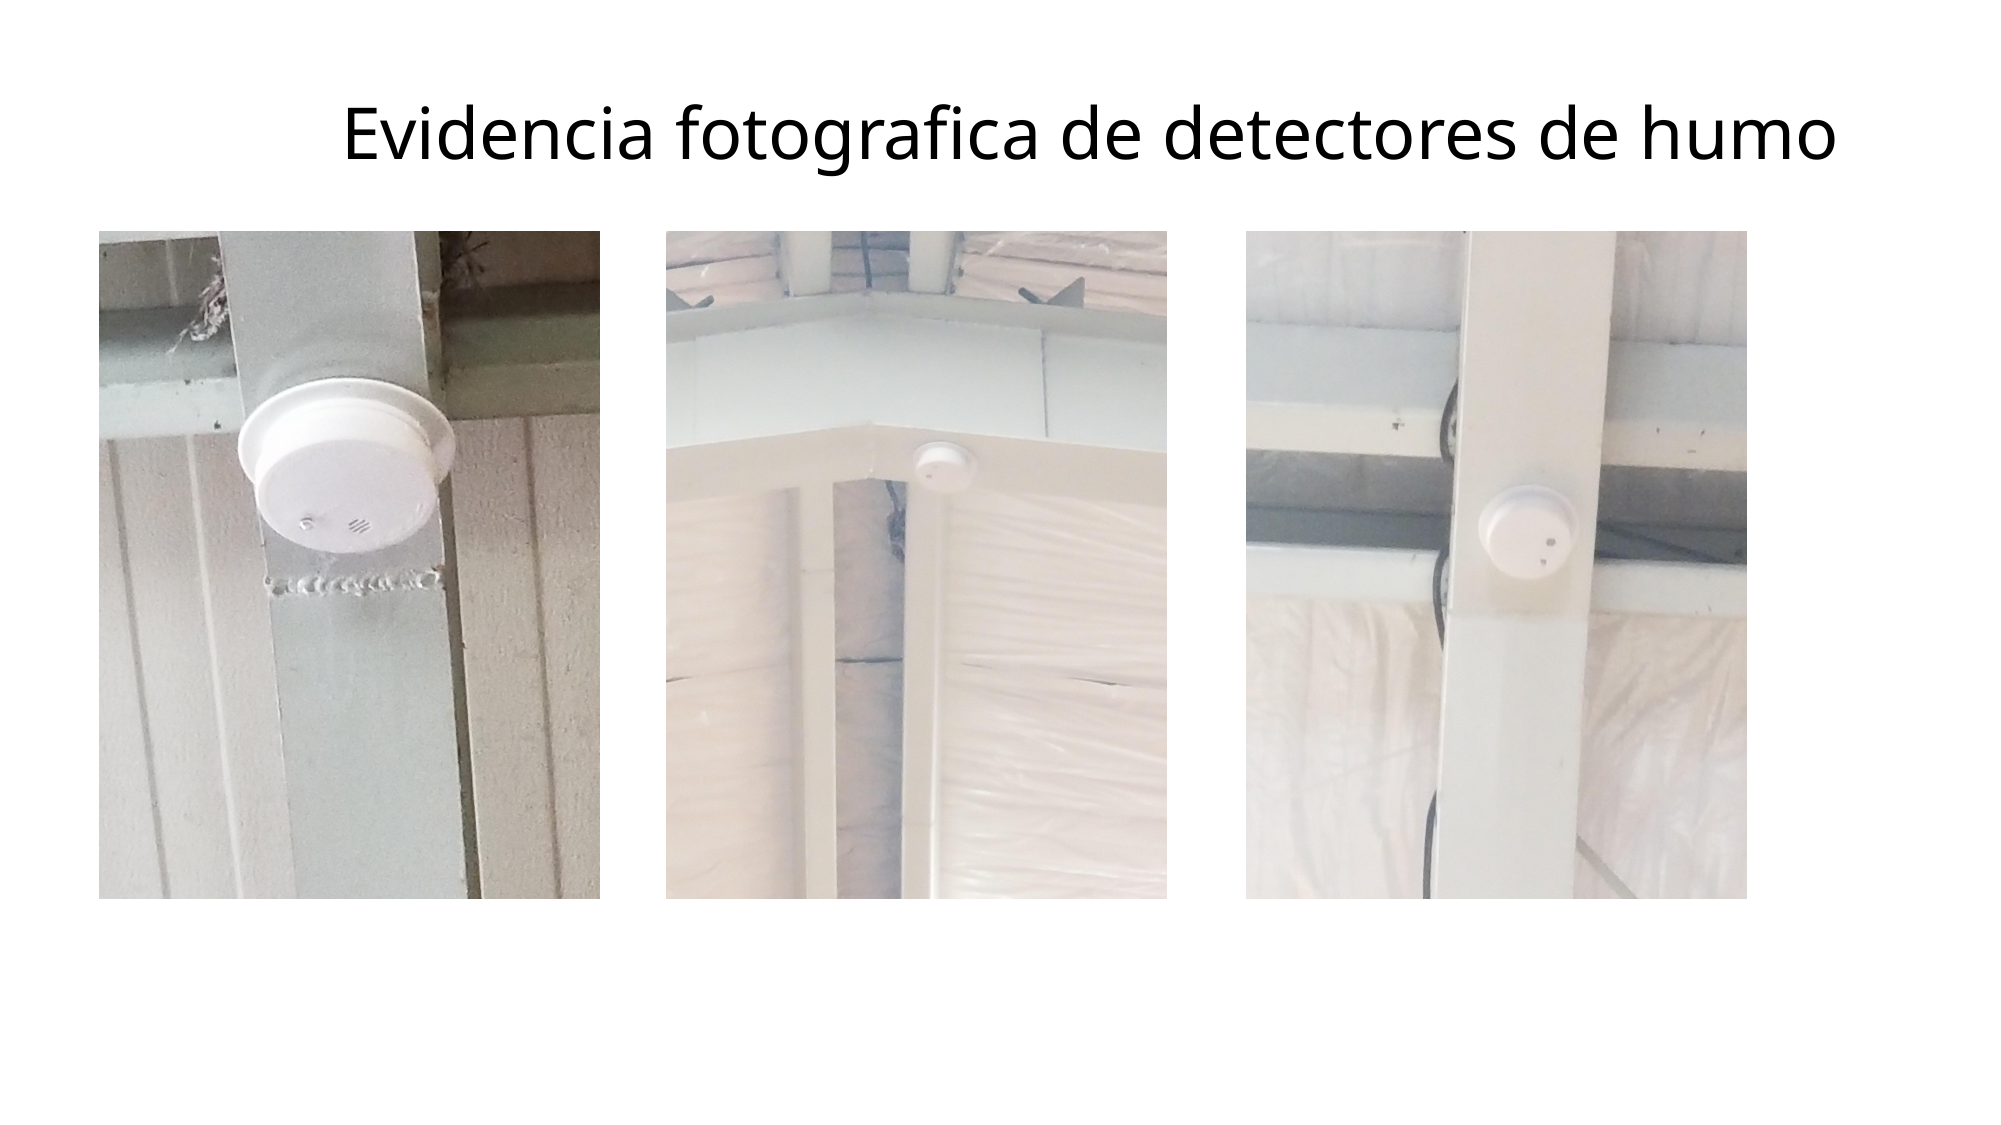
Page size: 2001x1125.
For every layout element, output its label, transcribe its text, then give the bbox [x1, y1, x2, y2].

picture [99, 231, 600, 899]
picture [1246, 231, 1747, 899]
picture [666, 231, 1168, 899]
title Evidencia fotografica de detectores de humo [249, 32, 1930, 183]
